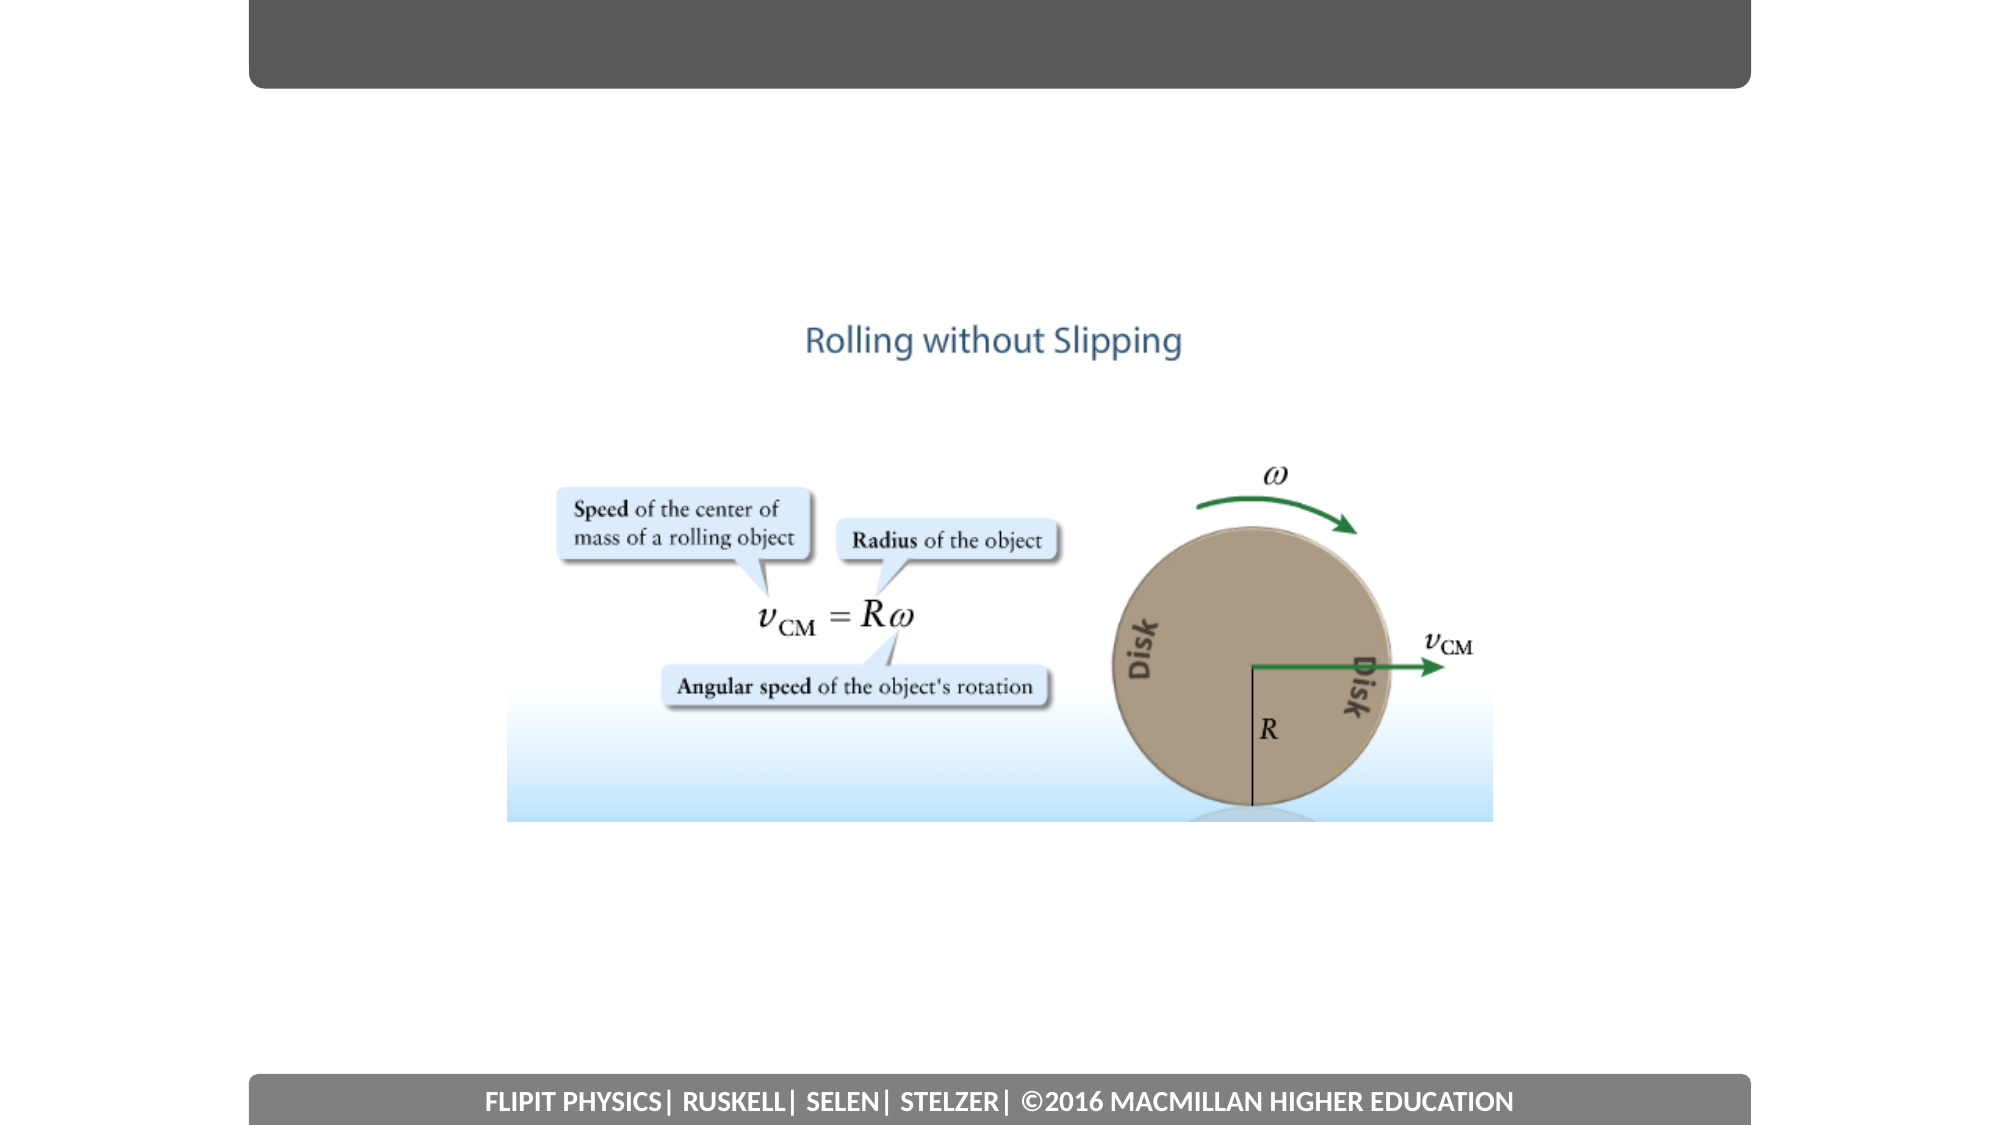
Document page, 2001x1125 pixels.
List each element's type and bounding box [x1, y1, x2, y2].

picture [507, 303, 1493, 822]
text_box [248, 0, 1752, 89]
text_box [249, 1074, 1750, 1125]
